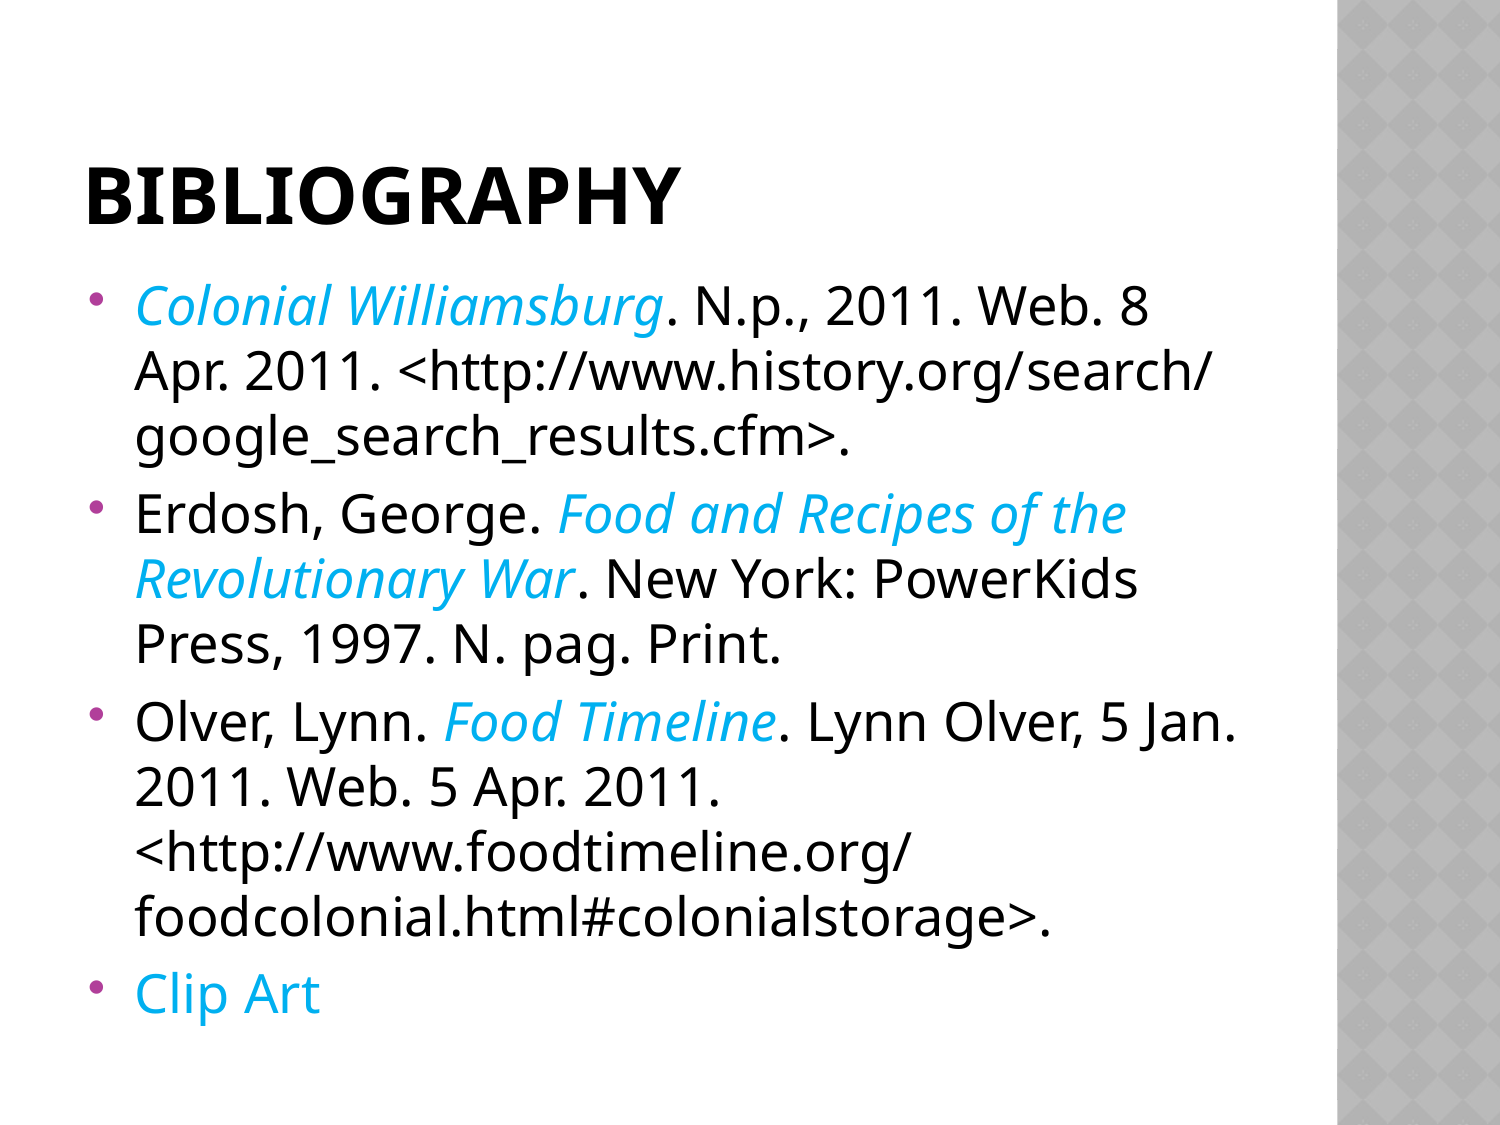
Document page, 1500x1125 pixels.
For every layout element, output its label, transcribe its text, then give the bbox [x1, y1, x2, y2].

title Bibliography [75, 52, 1263, 240]
list Colonial Williamsburg. N.p., 2011. Web. 8 Apr. 2011. <http://www.history.org/‌search/‌google_search_results.cfm>. Erdosh, George. Food and Recipes of the Revolutionary War. New York: PowerKids Press, 1997. N. pag. Print. Olver, Lynn. Food Timeline. Lynn Olver, 5 Jan. 2011. Web. 5 Apr. 2011. <http://www.foodtimeline.org/‌foodcolonial.html#colonialstorage>. Clip Art [75, 264, 1263, 1059]
